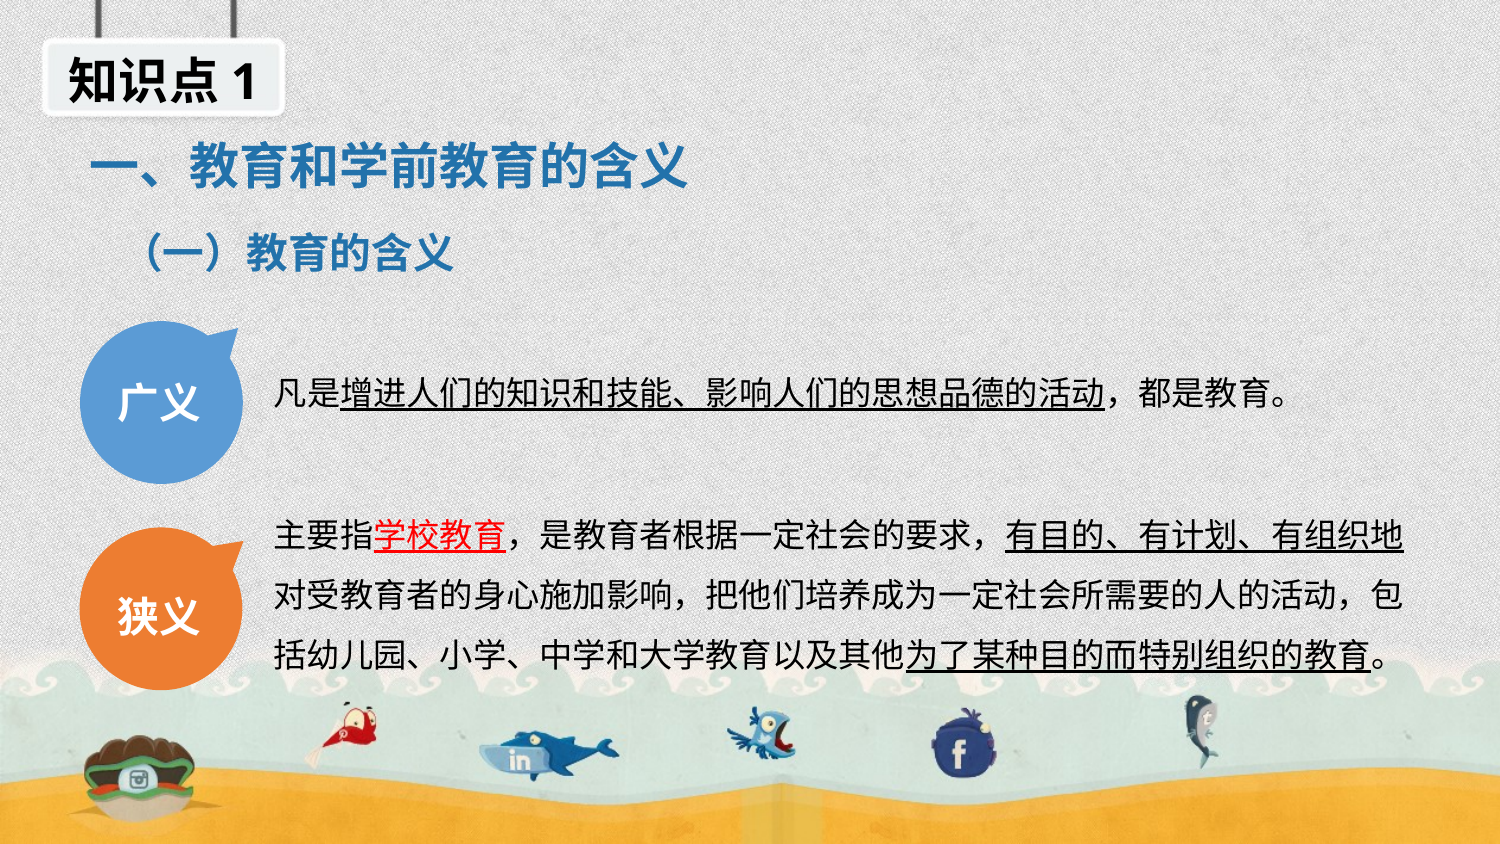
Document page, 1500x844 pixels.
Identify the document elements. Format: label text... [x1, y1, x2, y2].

text_box [79, 527, 244, 691]
text_box 知识点1 [45, 42, 283, 119]
text_box 广义 [106, 371, 213, 433]
text_box 狭义 [106, 585, 213, 647]
text_box （一）教育的含义 [106, 219, 576, 285]
picture [0, 0, 1500, 844]
text_box 主要指学校教育，是教育者根据一定社会的要求，有目的、有计划、有组织地对受教育者的身心施加影响，把他们培养成为一定社会所需要的人的活动，包括幼儿园、小学、中学和大学教育以及其他为了某种目的而特别组织的教育。 [262, 488, 1430, 680]
text_box 凡是增进人们的知识和技能、影响人们的思想品德的活动，都是教育。 [262, 354, 1323, 418]
text_box [80, 321, 243, 484]
text_box 一、教育和学前教育的含义 [74, 127, 870, 203]
